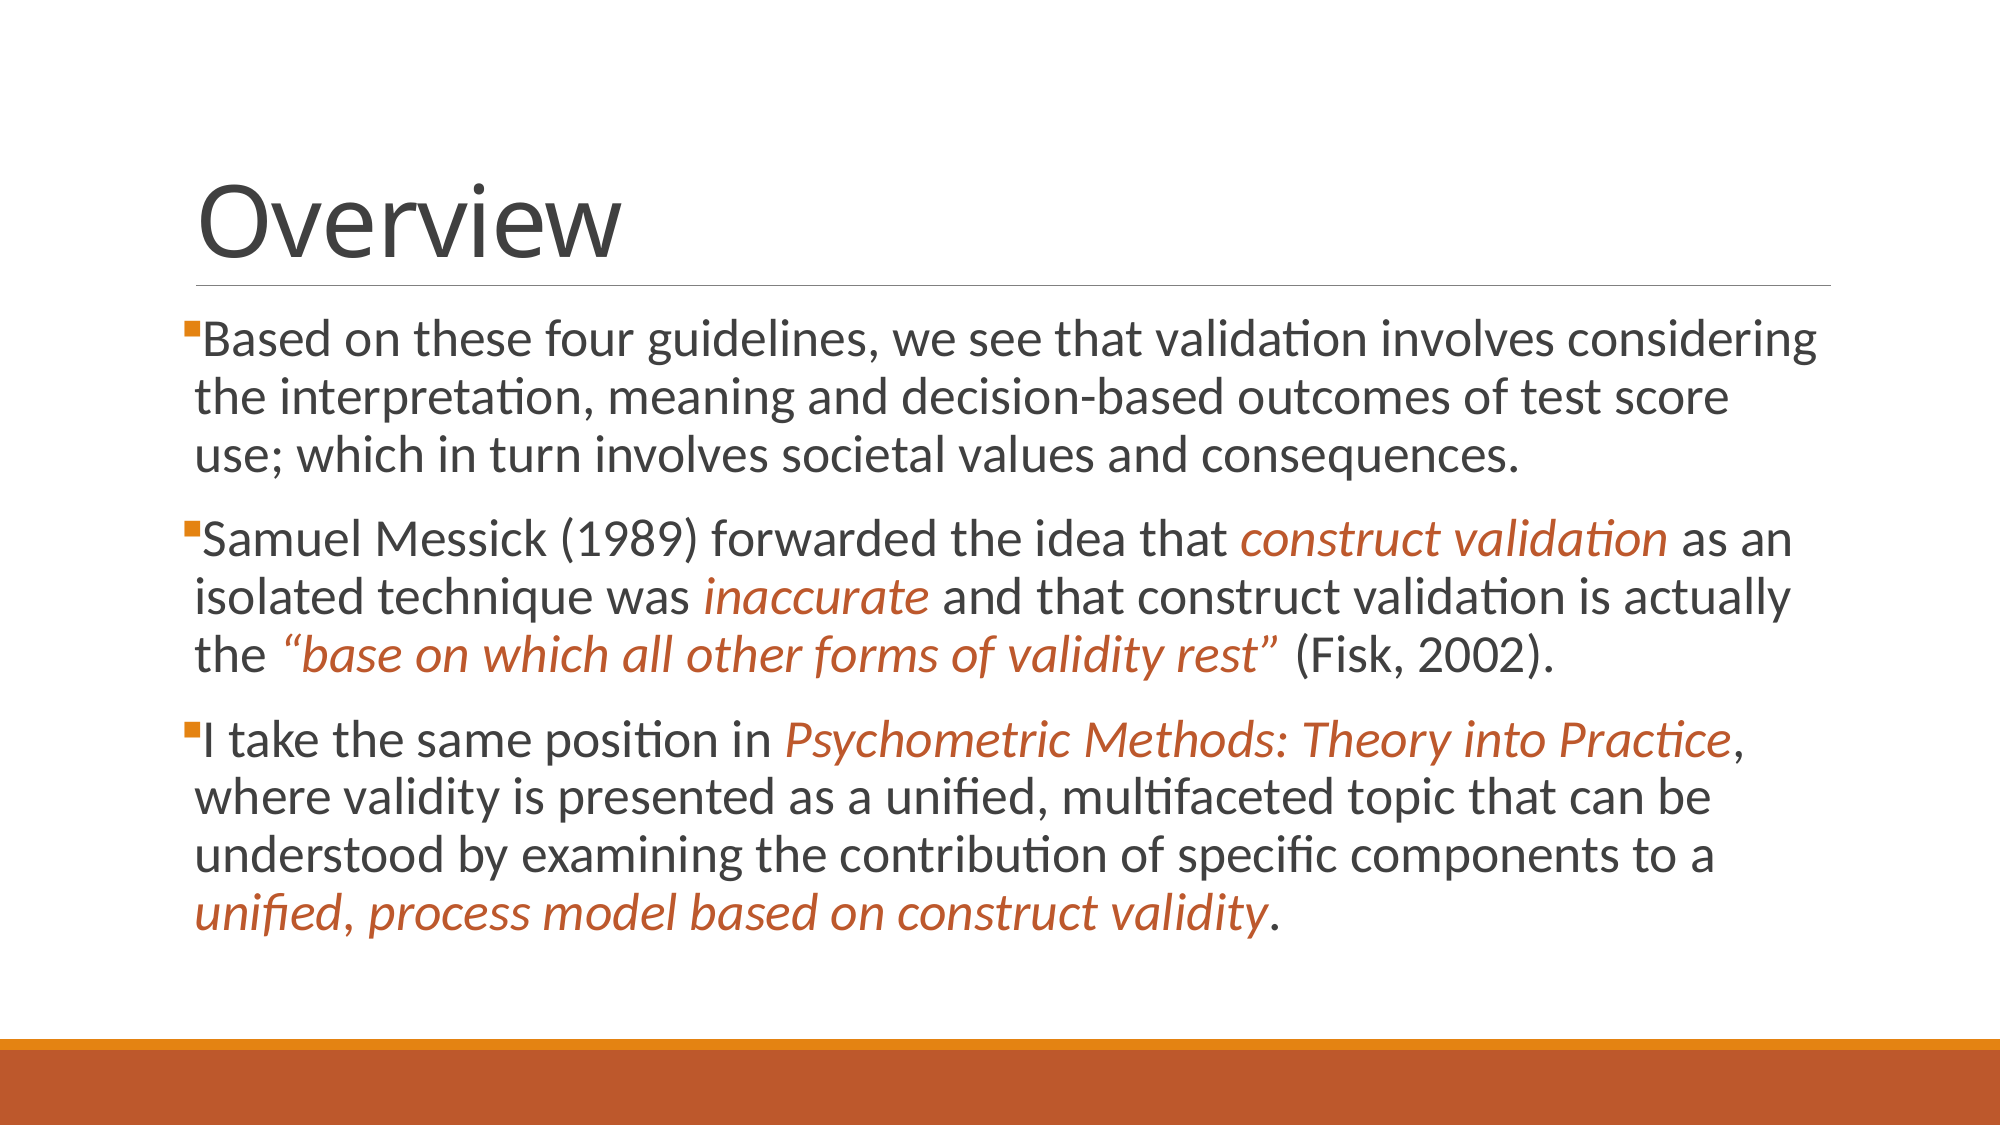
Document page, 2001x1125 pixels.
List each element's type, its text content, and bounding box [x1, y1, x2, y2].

title Overview [180, 47, 1830, 285]
list Based on these four guidelines, we see that validation involves considering the interpretation, meaning and decision-based outcomes of test score use; which in turn involves societal values and consequences. Samuel Messick (1989) forwarded the idea that construct validation as an isolated technique was inaccurate and that construct validation is actually the “base on which all other forms of validity rest” (Fisk, 2002). I take the same position in Psychometric Methods: Theory into Practice, where validity is presented as a unified, multifaceted topic that can be understood by examining the contribution of specific components to a unified, process model based on construct validity. [180, 302, 1830, 963]
